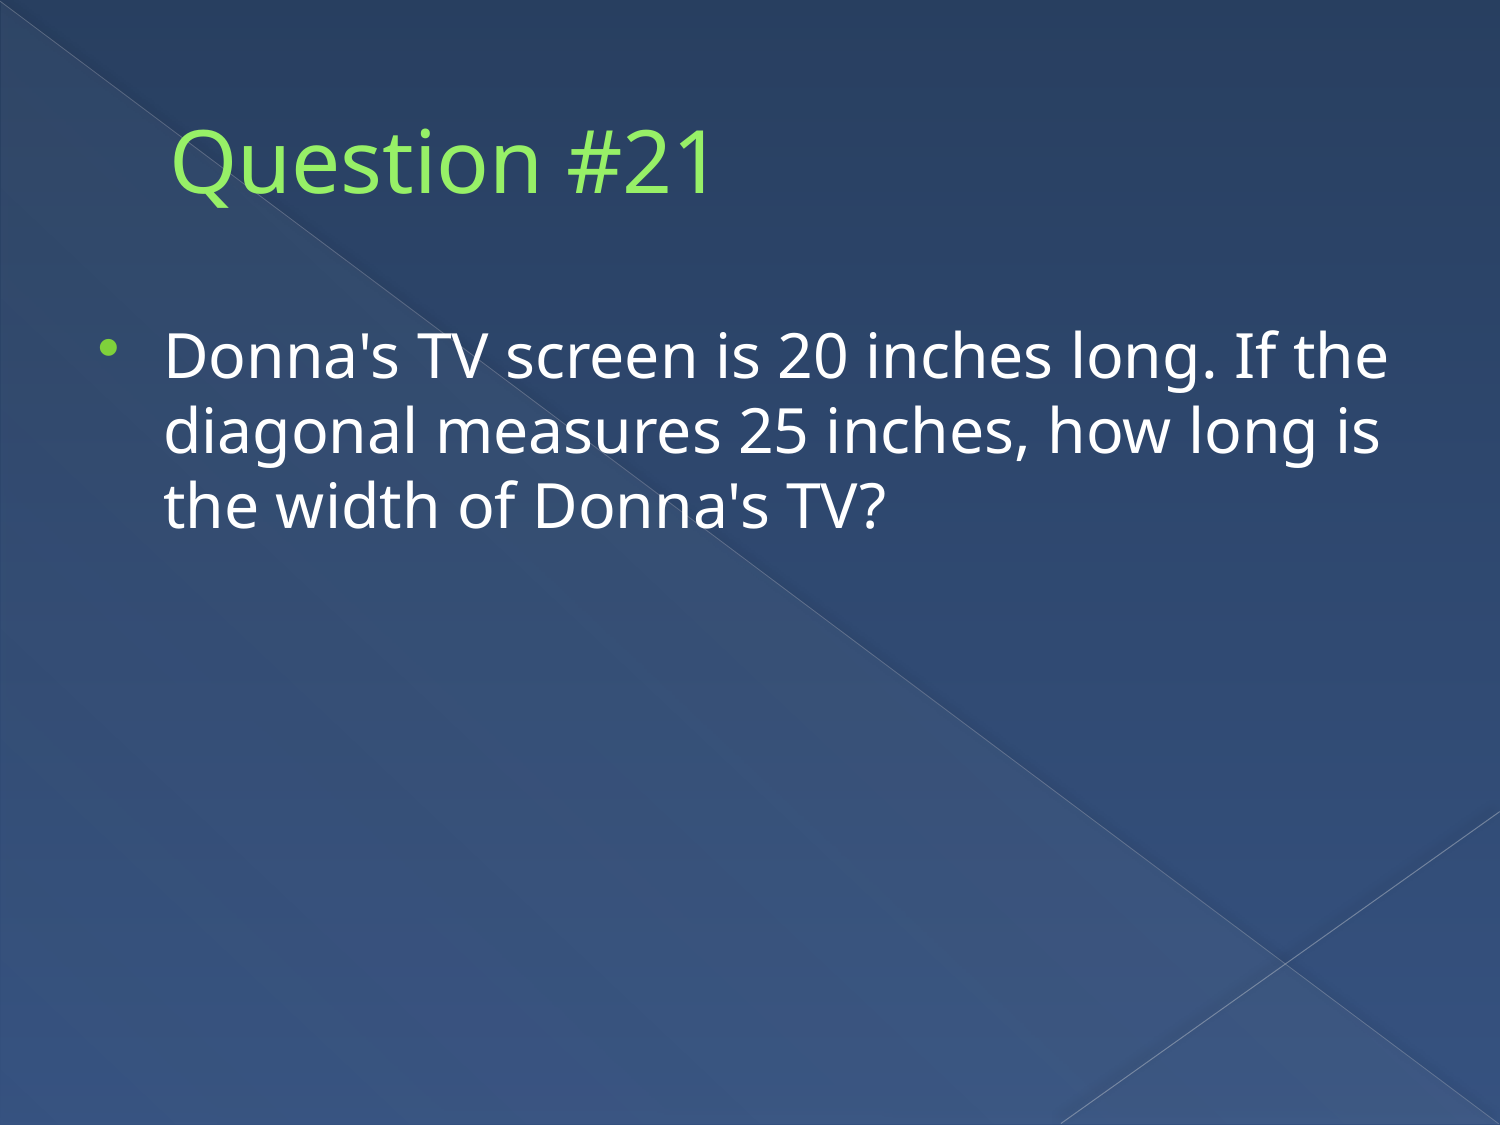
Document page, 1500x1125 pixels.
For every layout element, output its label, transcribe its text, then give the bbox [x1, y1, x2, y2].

title Question #21 [75, 43, 1425, 274]
list Donna's TV screen is 20 inches long. If the diagonal measures 25 inches, how long is the width of Donna's TV? [75, 308, 1425, 1059]
